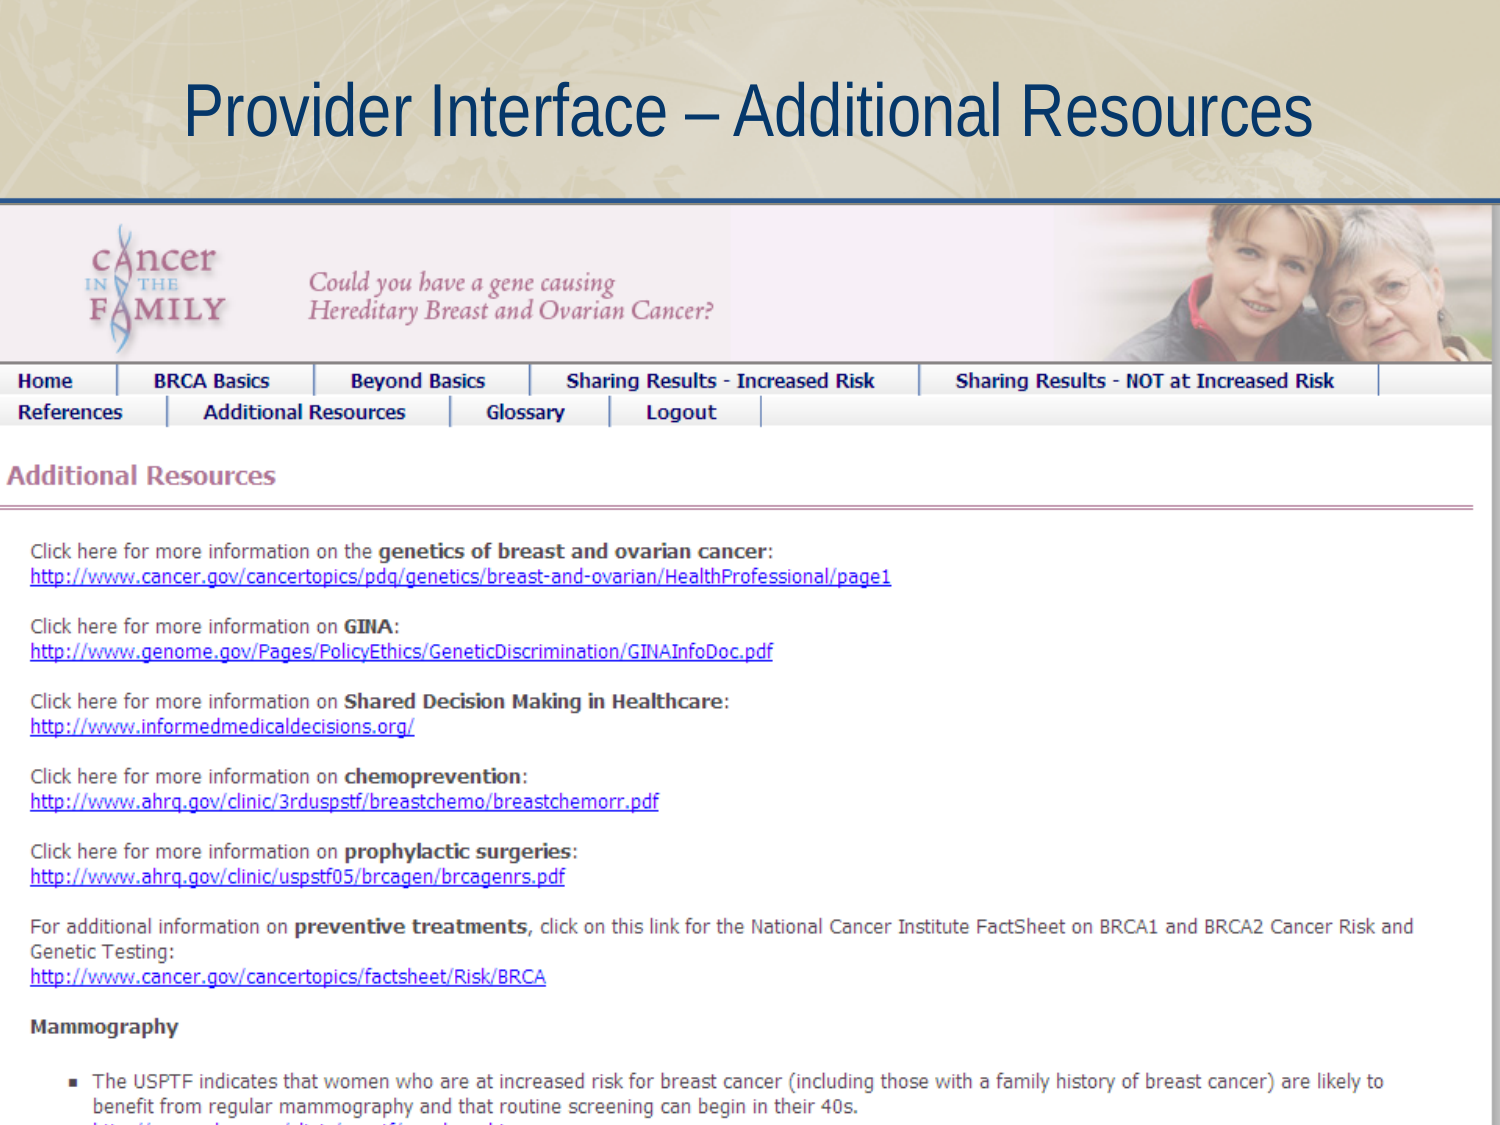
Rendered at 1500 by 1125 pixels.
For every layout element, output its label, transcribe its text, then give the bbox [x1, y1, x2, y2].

title Provider Interface – Additional Resources [112, 37, 1388, 176]
picture [0, 0, 1500, 1125]
